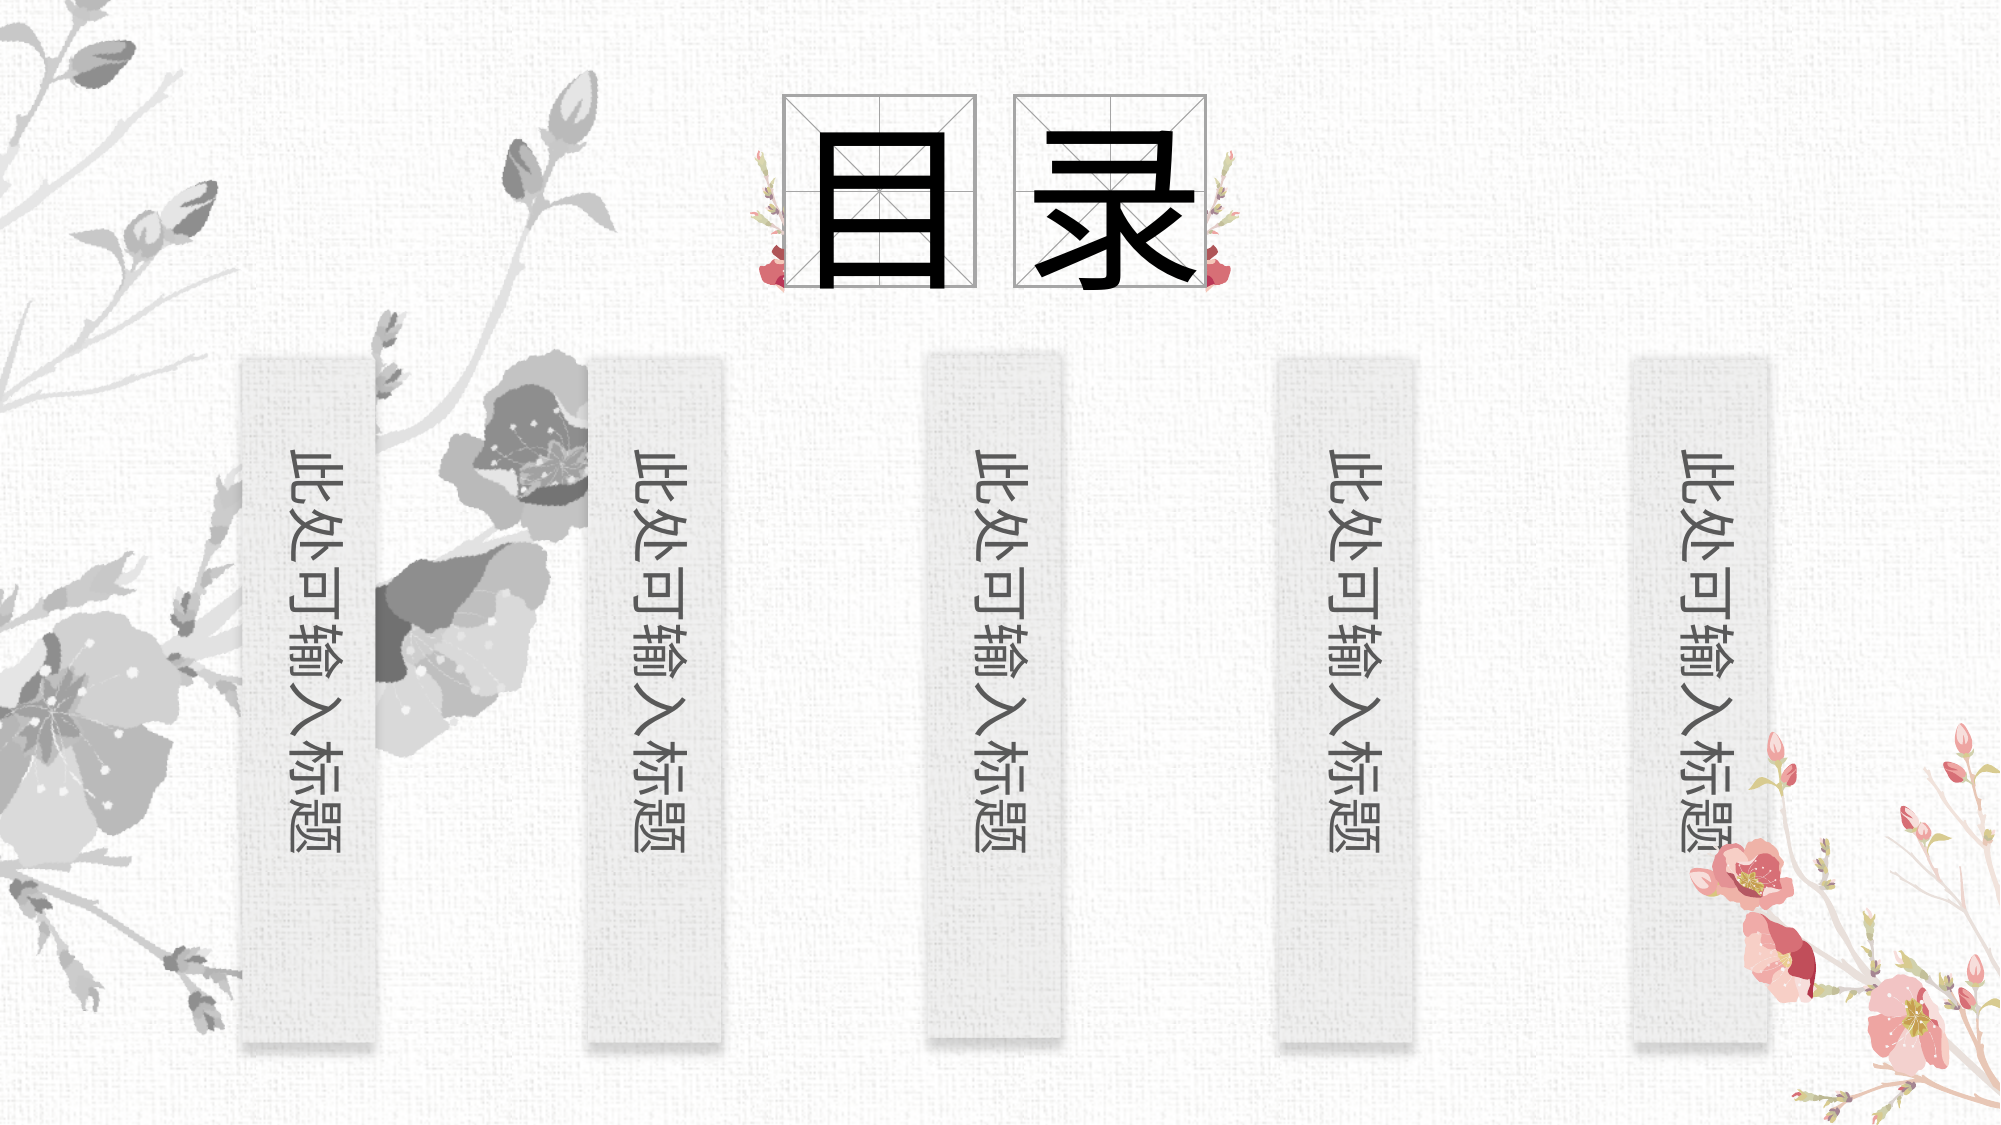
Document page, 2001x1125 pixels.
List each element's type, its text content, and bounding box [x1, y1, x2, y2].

picture [0, 0, 698, 1046]
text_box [588, 360, 722, 1043]
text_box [927, 355, 1061, 1038]
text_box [783, 95, 975, 287]
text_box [1014, 95, 1206, 287]
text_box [242, 360, 376, 1043]
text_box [1634, 360, 1768, 1043]
picture [1689, 722, 2000, 1125]
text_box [1279, 360, 1413, 1043]
picture [749, 150, 784, 293]
text_box 录 [1007, 84, 1221, 319]
text_box 目 [776, 84, 991, 319]
picture [1205, 150, 1240, 293]
